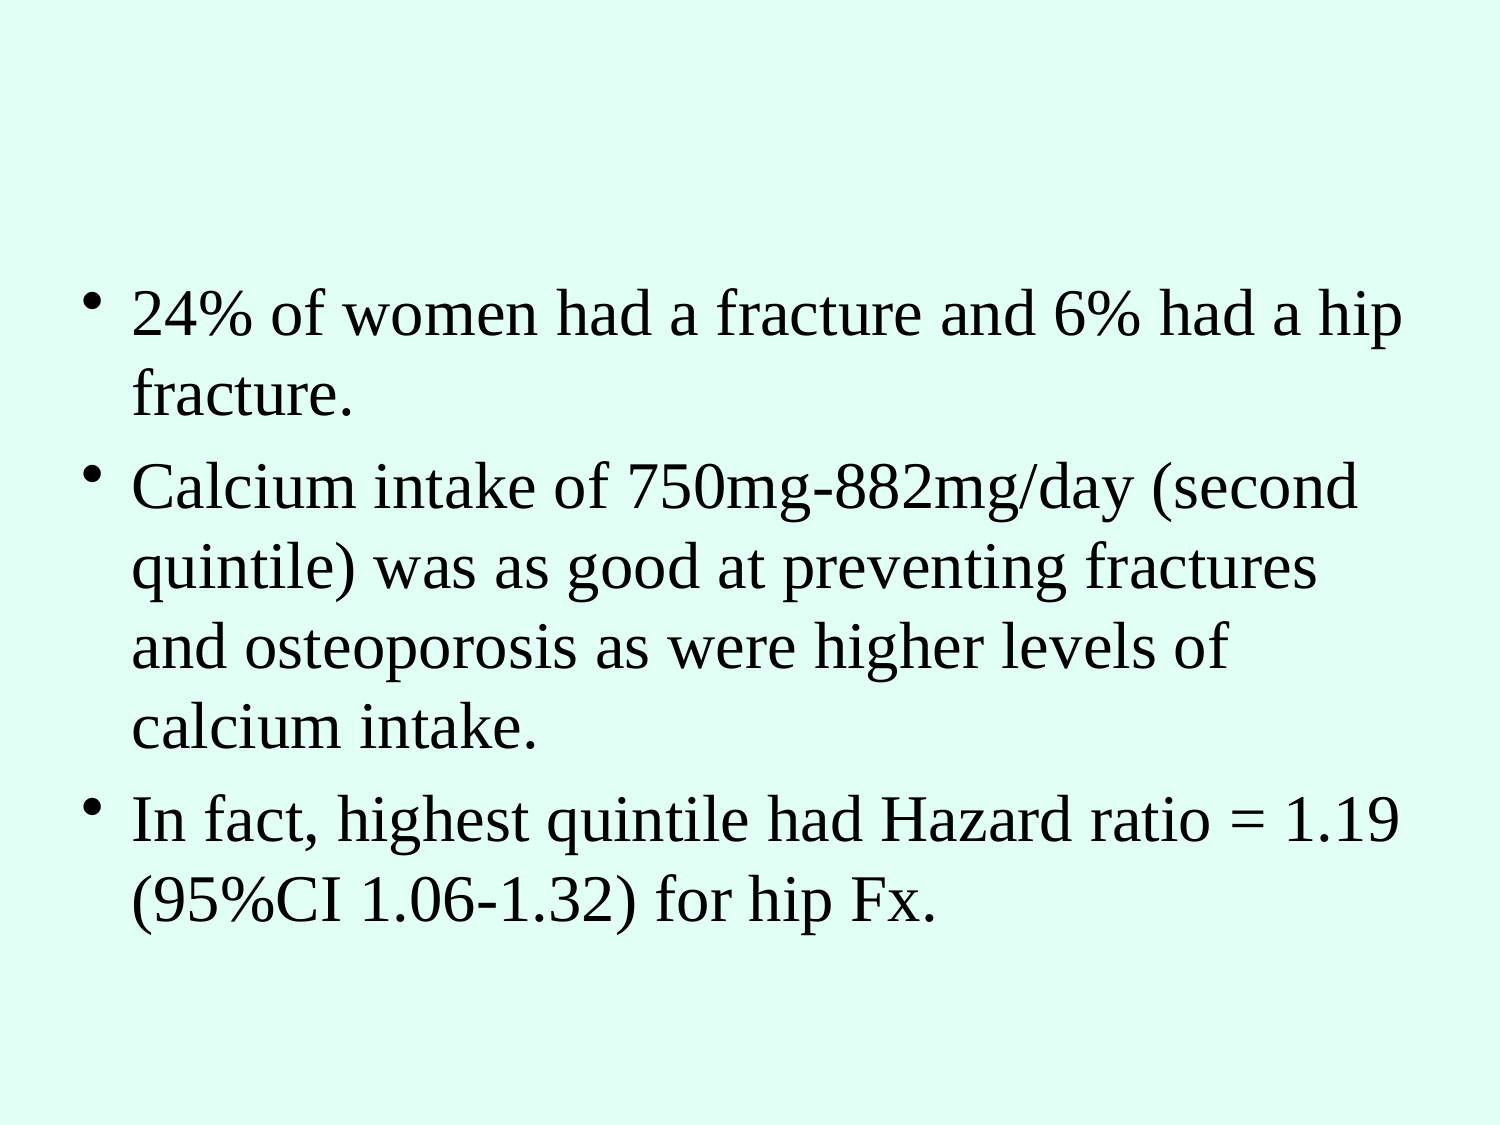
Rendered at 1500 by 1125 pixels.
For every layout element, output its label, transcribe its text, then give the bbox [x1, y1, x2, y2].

list 24% of women had a fracture and 6% had a hip fracture. Calcium intake of 750mg-882mg/day (second quintile) was as good at preventing fractures and osteoporosis as were higher levels of calcium intake. In fact, highest quintile had Hazard ratio = 1.19 (95%CI 1.06-1.32) for hip Fx. [75, 262, 1425, 1092]
